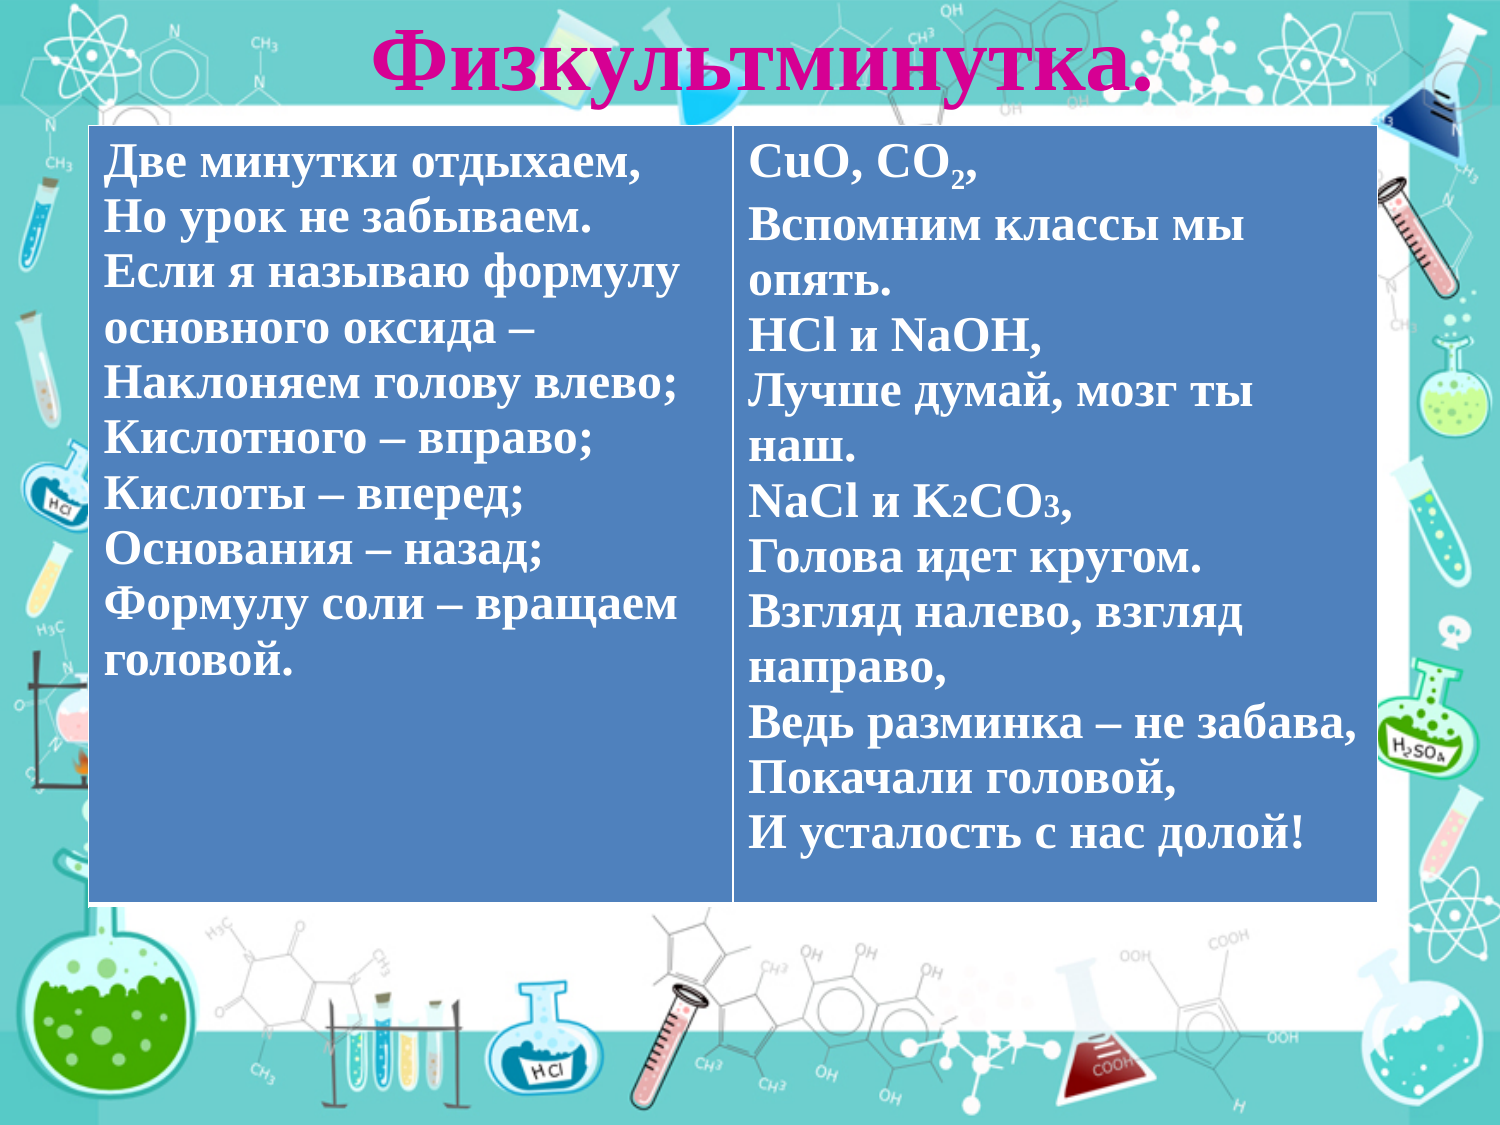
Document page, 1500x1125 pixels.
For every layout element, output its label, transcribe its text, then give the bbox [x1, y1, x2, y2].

title Физкультминутка. [112, 0, 1413, 148]
picture [0, 0, 1500, 1125]
table_header Две минутки отдыхаем, Но урок не забываем. Если я называю формулу основного оксида – Наклоняем голову влево; Кислотного – вправо; Кислоты – вперед; Основания – назад; Формулу соли – вращаем головой. [89, 126, 732, 902]
table_header CuO, CO2, Вспомним классы мы опять. HСl и NaOH, Лучше думай, мозг ты наш. NaCl и K2CO3, Голова идет кругом. Взгляд налево, взгляд направо, Ведь разминка – не забава, Покачали головой, И усталость с нас долой! [734, 126, 1377, 902]
